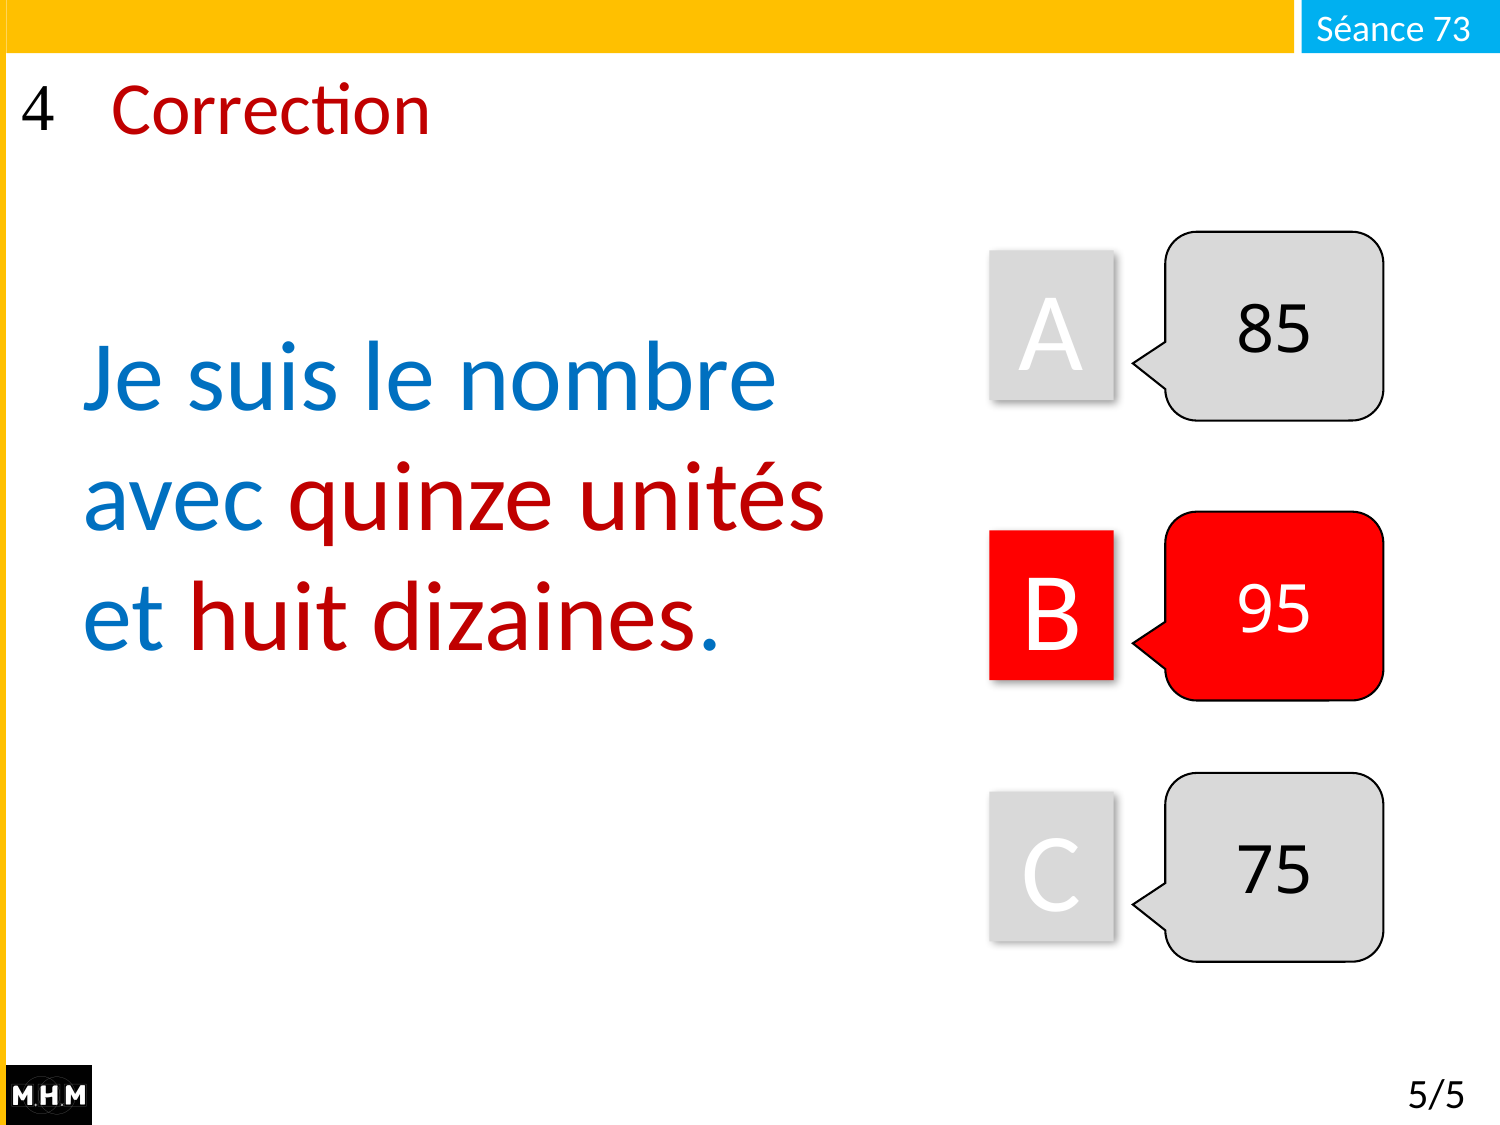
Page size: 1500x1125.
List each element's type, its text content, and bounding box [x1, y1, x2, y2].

text_box 75 [1131, 771, 1385, 963]
title Correction [96, 60, 1391, 160]
text_box C [989, 791, 1114, 942]
text_box 85 [1131, 230, 1385, 422]
picture [6, 1065, 92, 1125]
text_box A [989, 250, 1114, 401]
text_box 95 [1131, 510, 1385, 702]
text_box B [989, 530, 1114, 681]
list 5/5 [1373, 1064, 1500, 1125]
text_box Je suis le nombre avec quinze unités et huit dizaines. [67, 302, 856, 678]
